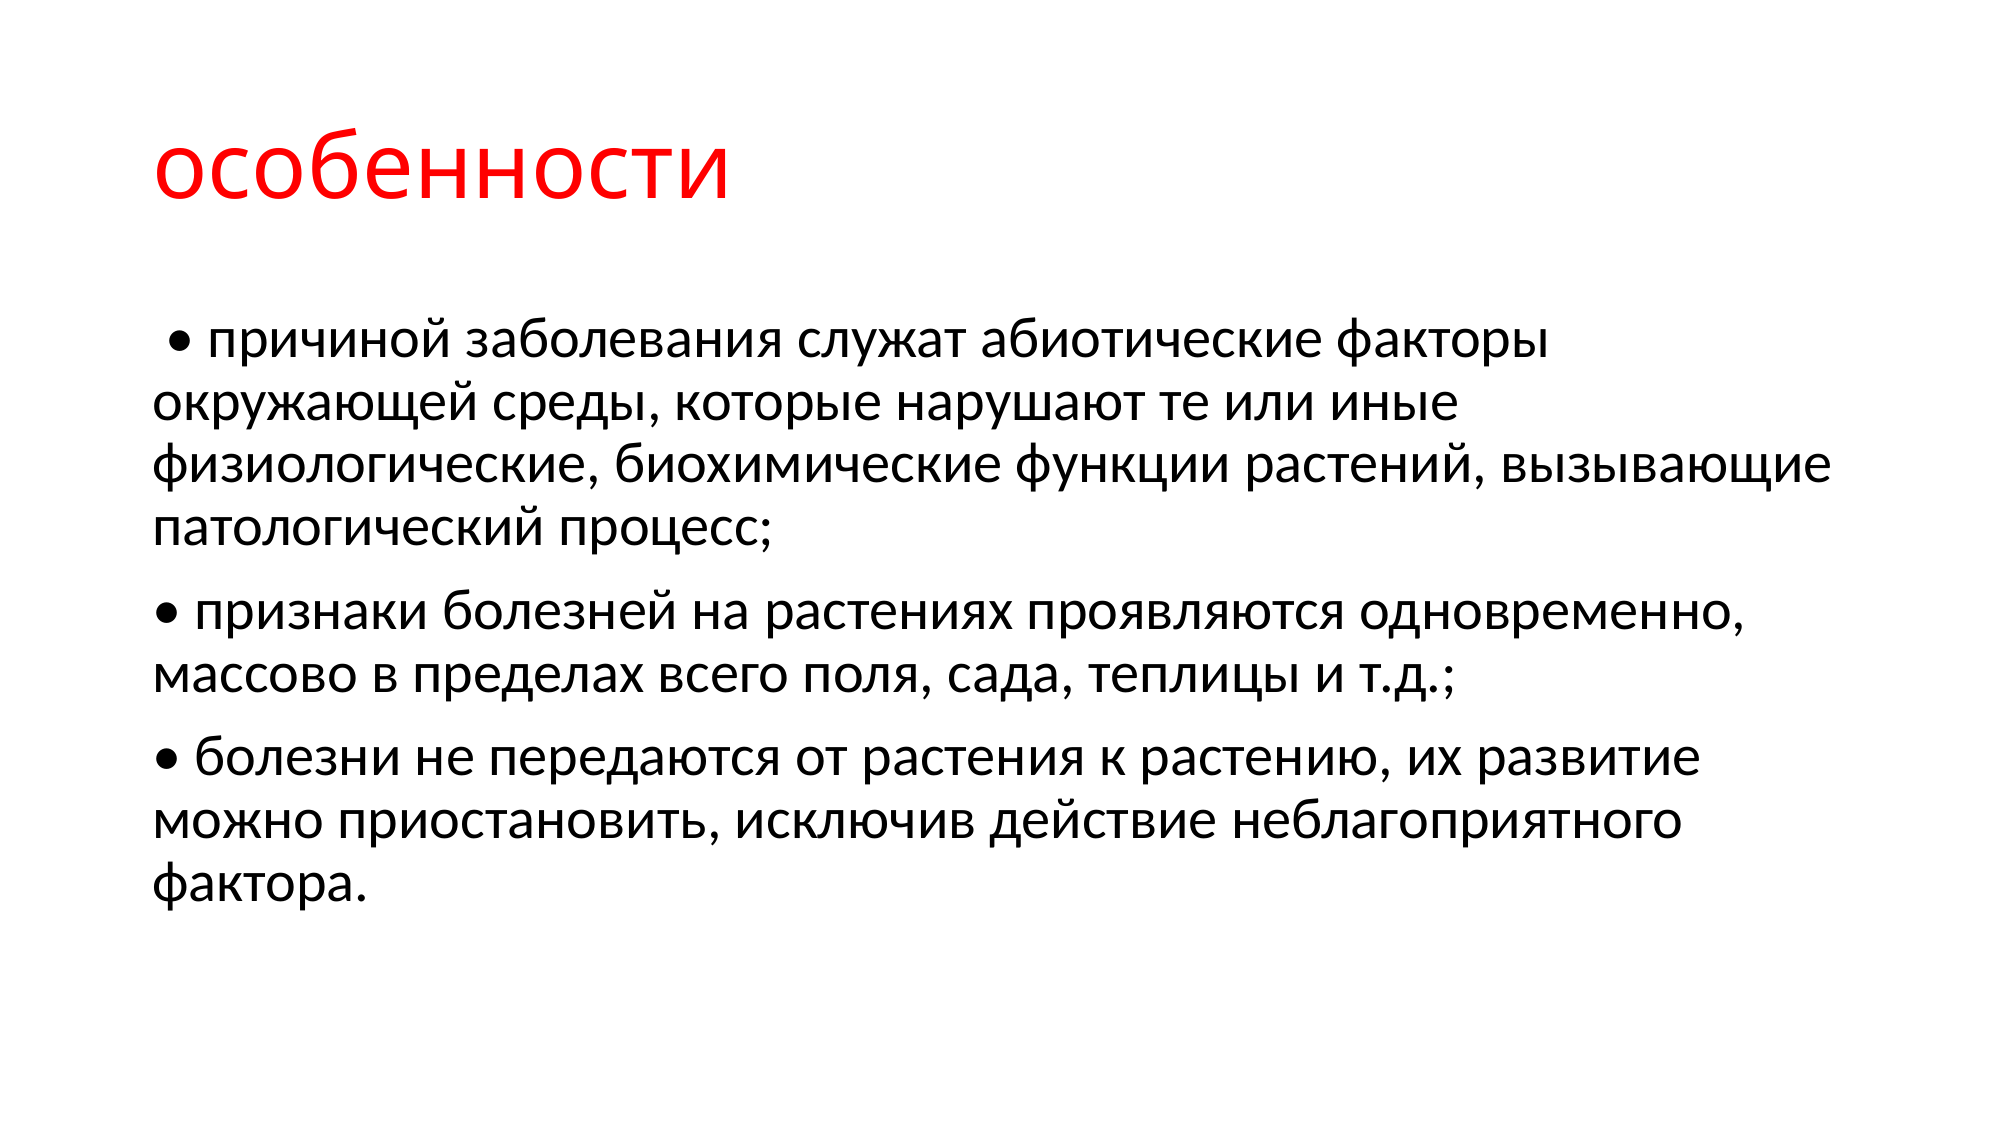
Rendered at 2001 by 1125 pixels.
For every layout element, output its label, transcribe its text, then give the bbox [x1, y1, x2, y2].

title особенности [137, 59, 1863, 278]
list • причиной заболевания служат абиотические факторы окружающей среды, которые нарушают те или иные физиологические, биохимические функции растений, вызывающие патологический процесс; • признаки болезней на растениях проявляются одновременно, массово в пределах всего поля, сада, теплицы и т.д.; • болезни не передаются от растения к растению, их развитие можно приостановить, исключив действие неблагоприятного фактора. [137, 299, 1863, 1014]
